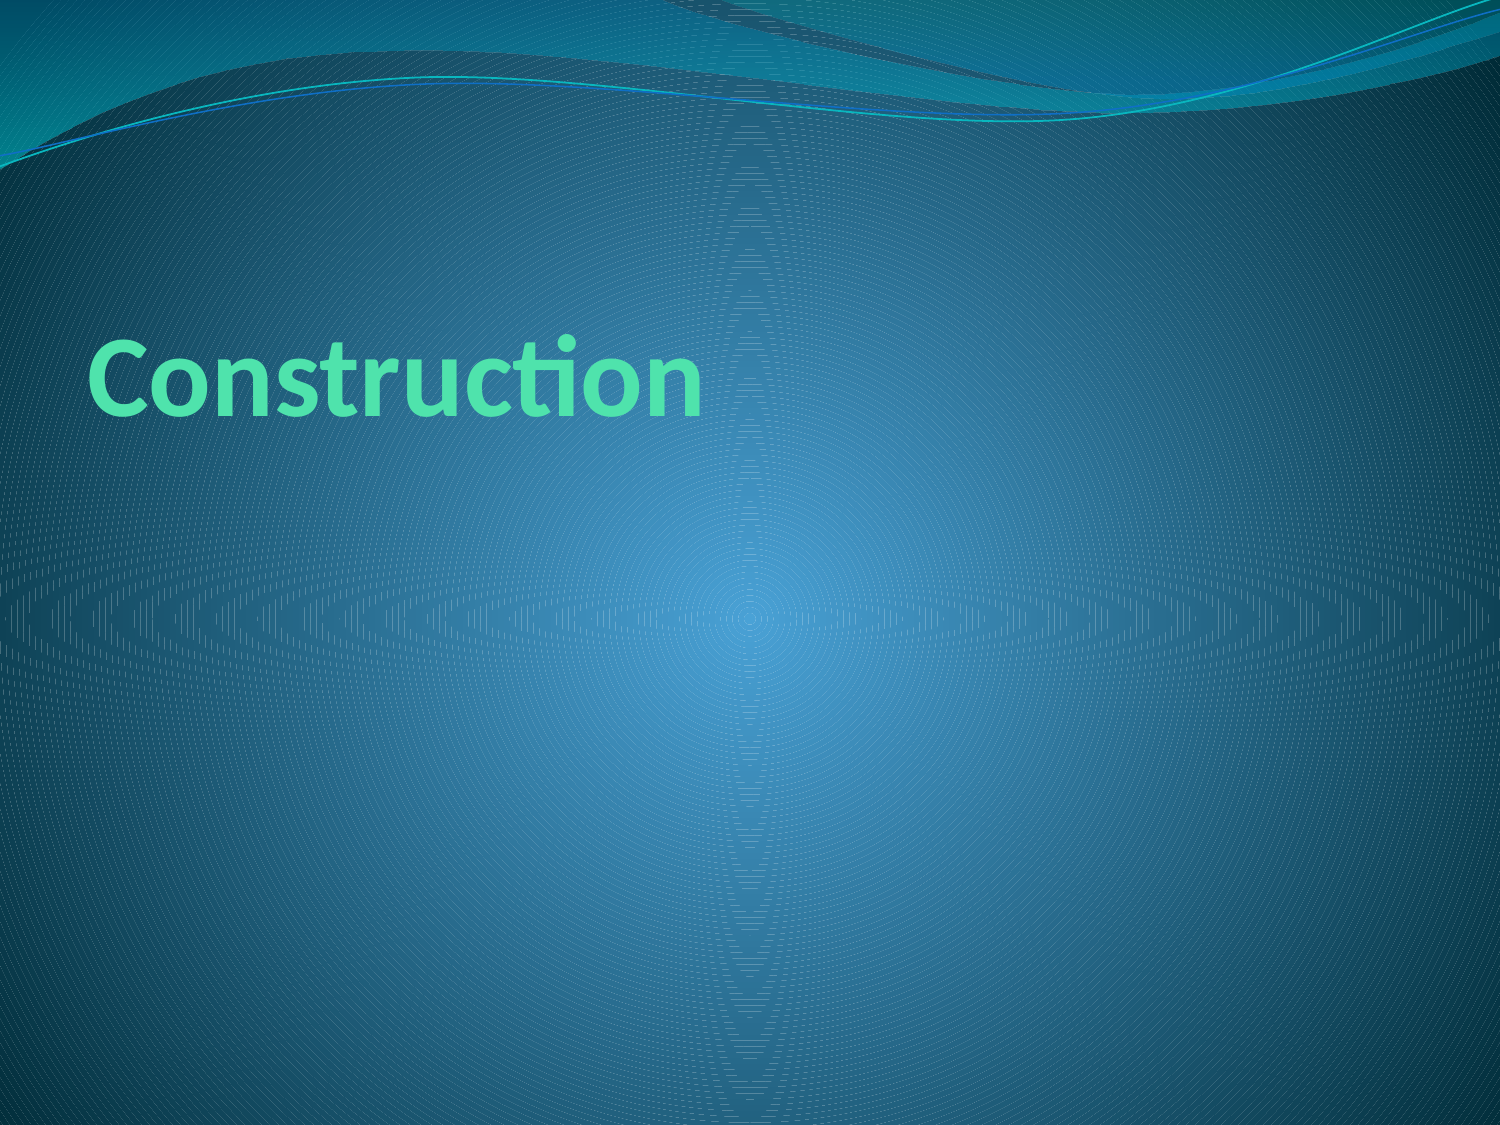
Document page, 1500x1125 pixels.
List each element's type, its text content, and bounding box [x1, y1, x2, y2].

title Construction [86, 215, 1363, 440]
